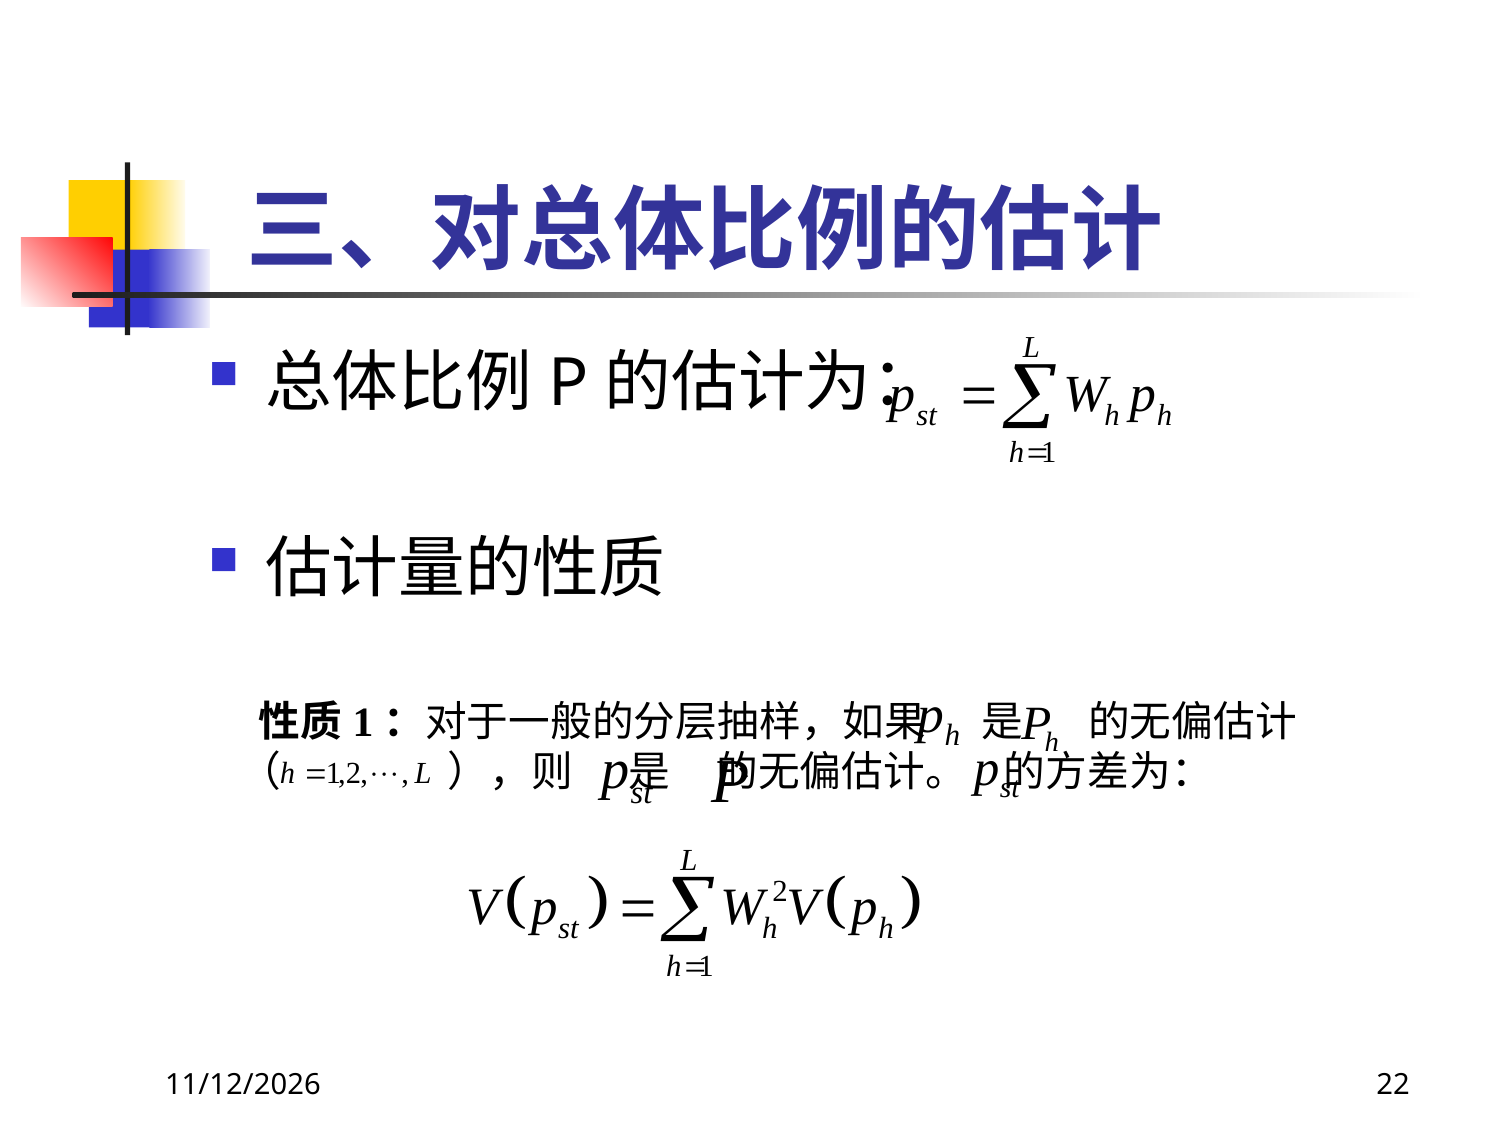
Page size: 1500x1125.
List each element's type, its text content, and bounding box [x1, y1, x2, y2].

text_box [699, 749, 763, 813]
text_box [874, 324, 1187, 473]
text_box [462, 837, 926, 987]
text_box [902, 679, 970, 760]
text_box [960, 738, 1030, 807]
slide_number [149, 1037, 463, 1113]
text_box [587, 737, 663, 813]
slide_number 22 [1112, 1037, 1426, 1113]
title 三、对总体比例的估计 [188, 101, 1468, 289]
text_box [274, 755, 438, 794]
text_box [1012, 691, 1071, 764]
text_box 性质1：对于一般的分层抽样，如果 是 的无偏估计 （ ），则 是 的无偏估计。 的方差为： [225, 687, 1313, 853]
list 总体比例P的估计为： 估计量的性质 [193, 330, 1470, 1007]
